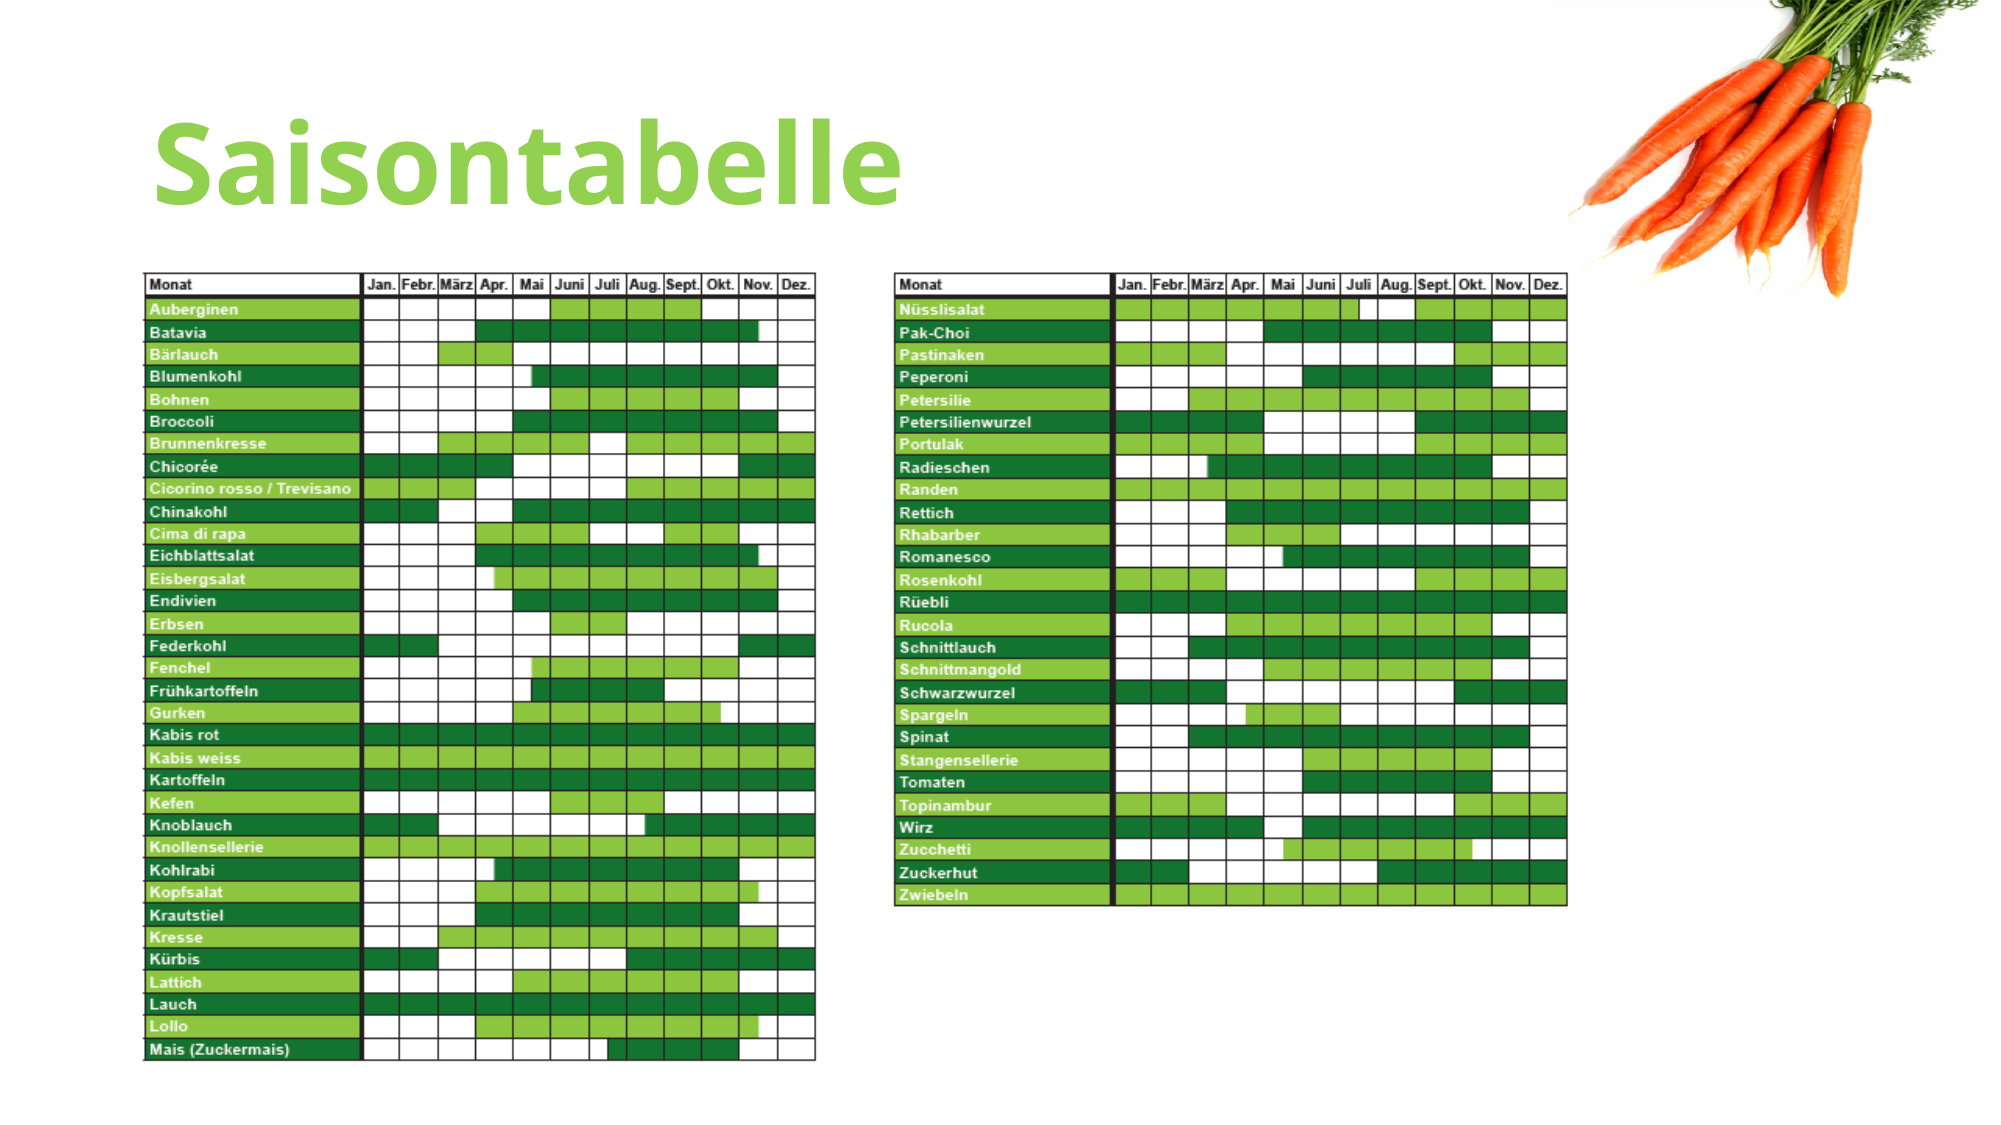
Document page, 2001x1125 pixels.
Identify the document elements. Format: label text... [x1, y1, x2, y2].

title Saisontabelle [137, 59, 1863, 278]
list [137, 265, 824, 1069]
picture [1545, 0, 1990, 300]
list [888, 265, 1579, 916]
